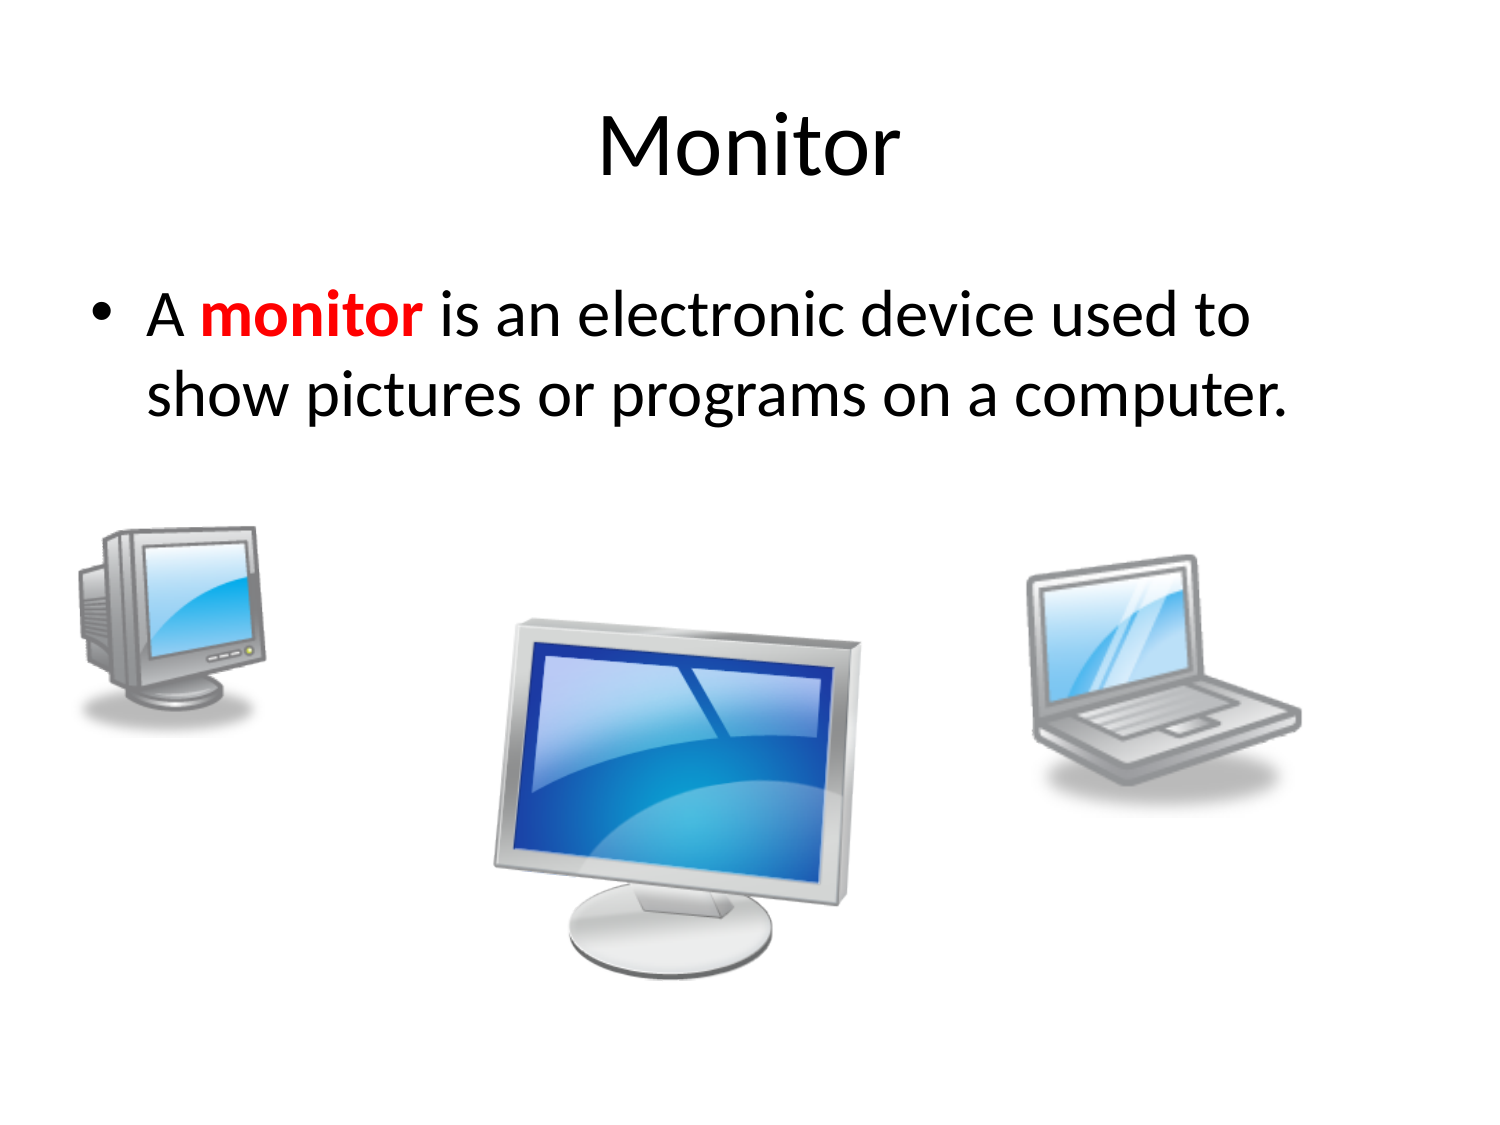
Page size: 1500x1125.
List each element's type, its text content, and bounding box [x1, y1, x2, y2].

picture [478, 594, 876, 992]
title Monitor [75, 45, 1425, 233]
list A monitor is an electronic device used to show pictures or programs on a computer. [75, 262, 1425, 1005]
picture [57, 517, 278, 738]
picture [1012, 517, 1313, 818]
